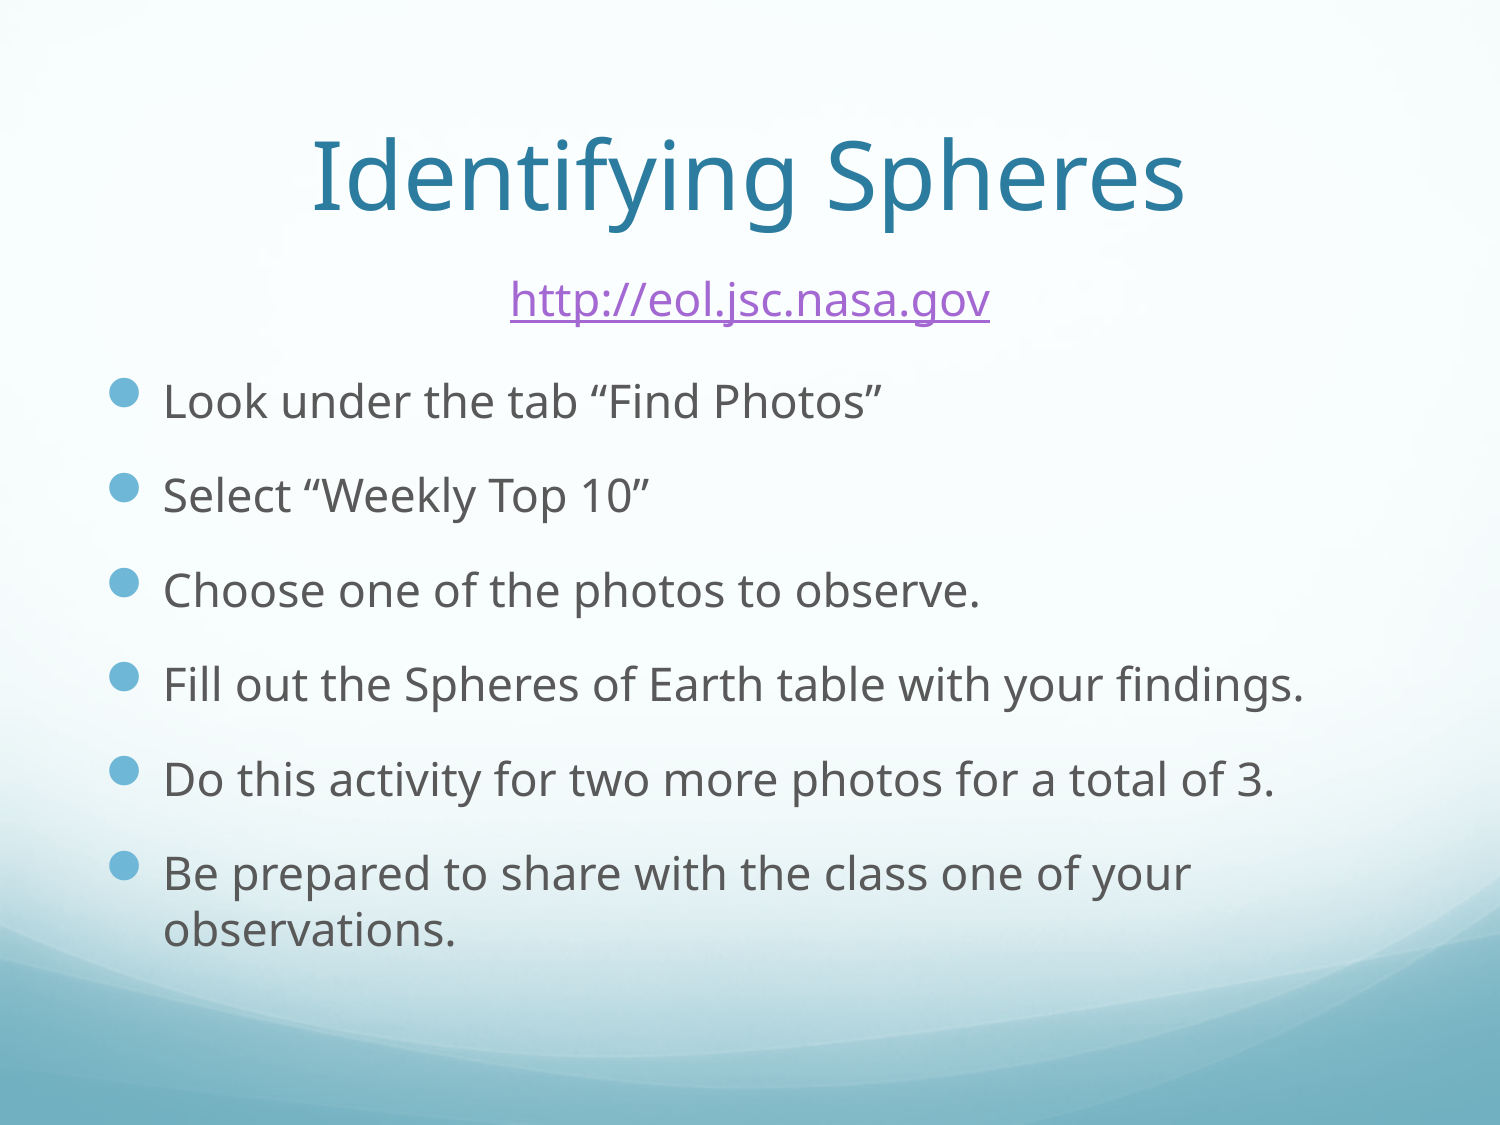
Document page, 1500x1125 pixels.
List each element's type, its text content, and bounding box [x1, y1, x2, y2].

list http://eol.jsc.nasa.gov Look under the tab “Find Photos” Select “Weekly Top 10” Choose one of the photos to observe. Fill out the Spheres of Earth table with your findings. Do this activity for two more photos for a total of 3. Be prepared to share with the class one of your observations. [90, 262, 1410, 975]
title Identifying Spheres [90, 17, 1410, 237]
